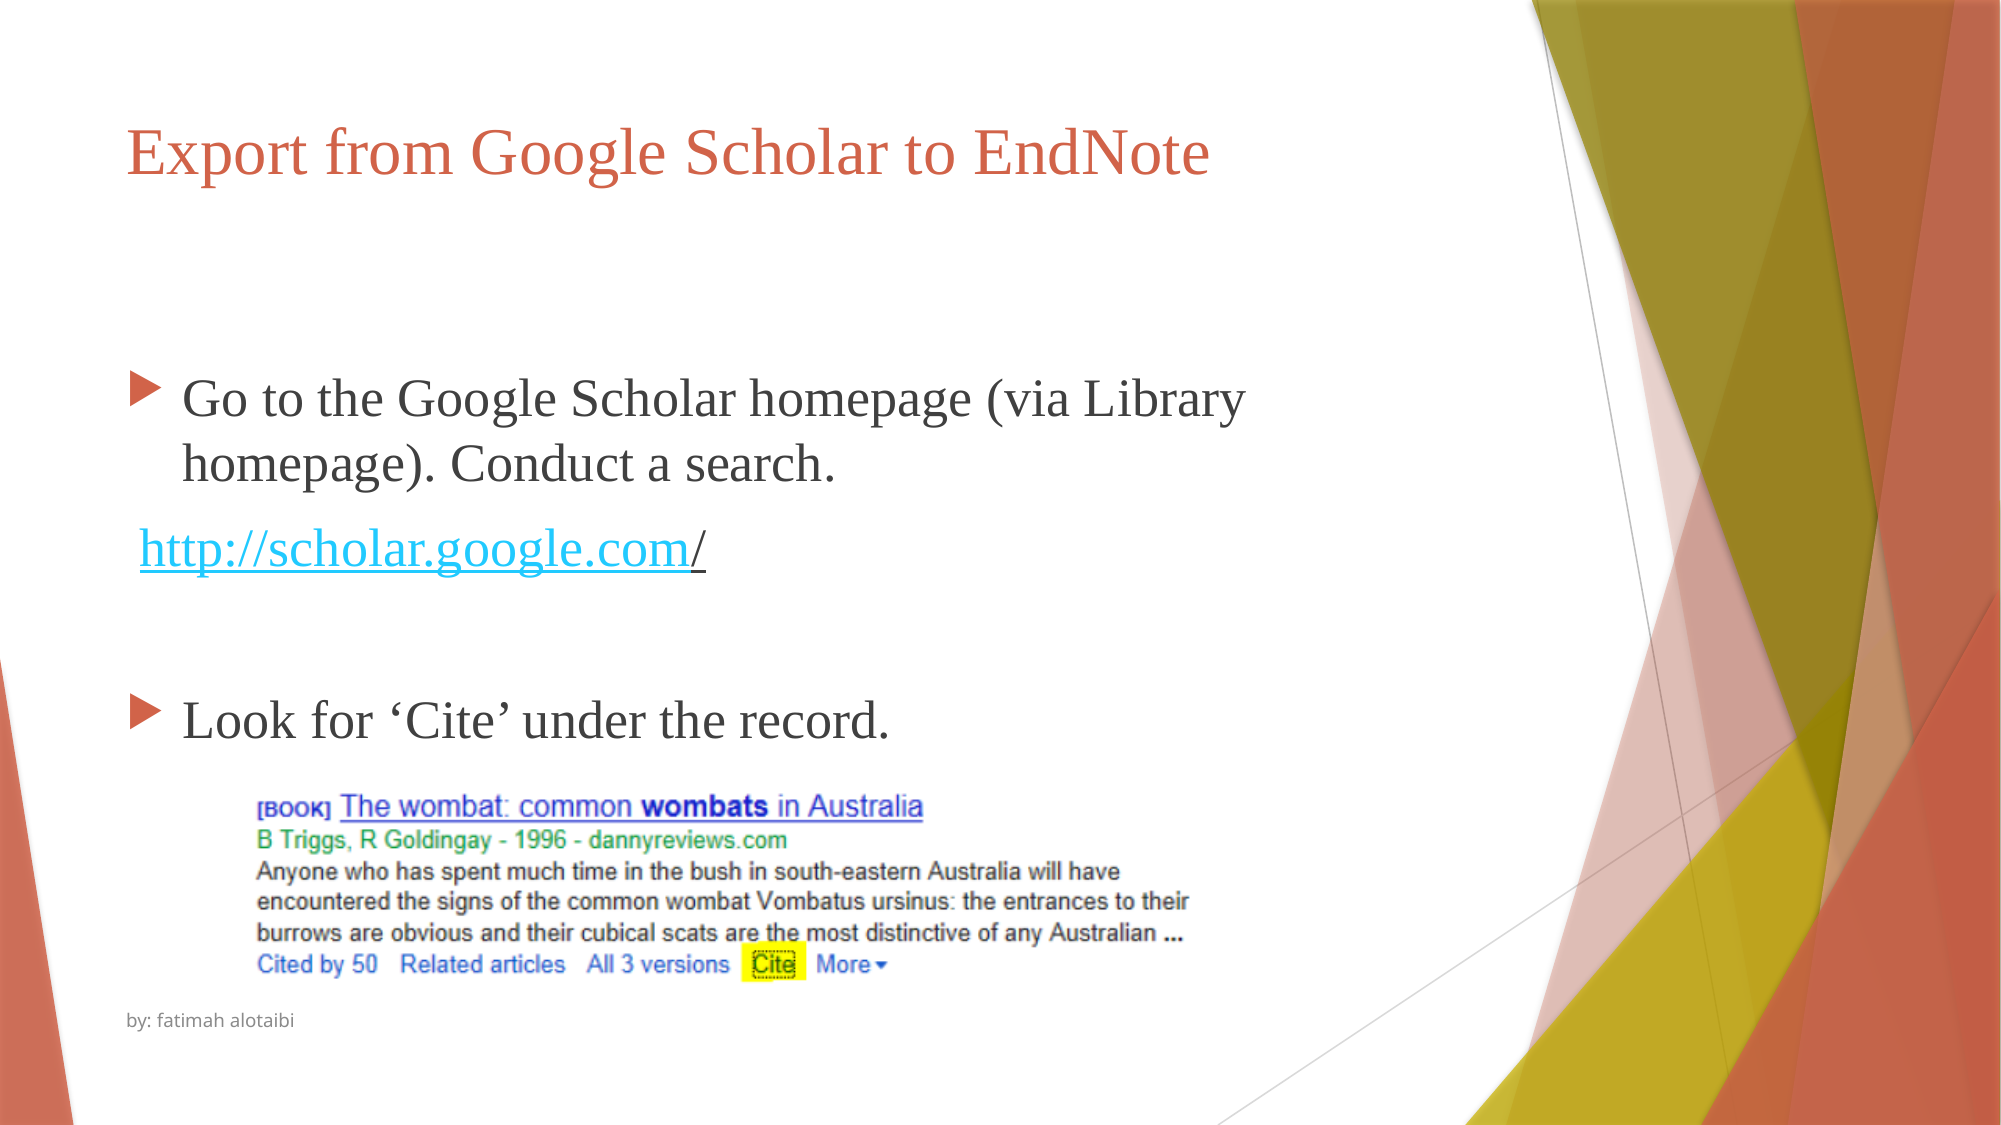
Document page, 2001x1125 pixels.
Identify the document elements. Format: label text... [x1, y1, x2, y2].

picture [252, 792, 1211, 1005]
title Export from Google Scholar to EndNote [111, 99, 1522, 317]
list Go to the Google Scholar homepage (via Library homepage). Conduct a search. http://scholar.google.com/ Look for ‘Cite’ under the record. [111, 354, 1522, 992]
footer by: fatimah alotaibi [111, 991, 1145, 1051]
